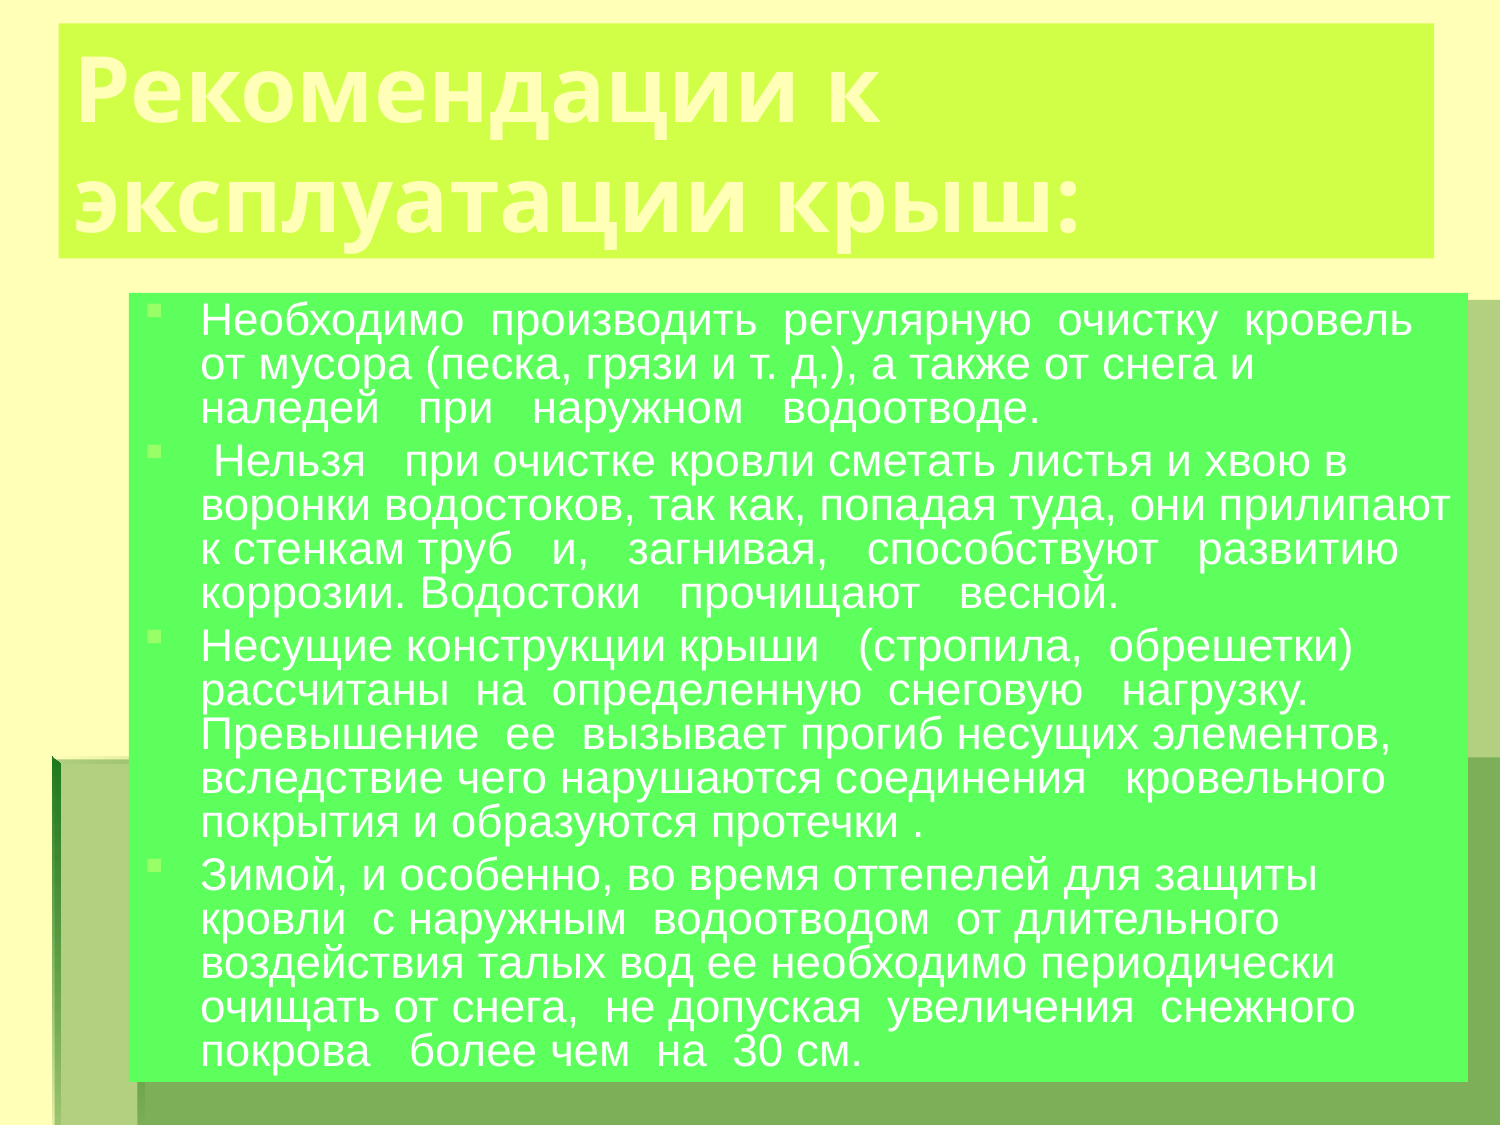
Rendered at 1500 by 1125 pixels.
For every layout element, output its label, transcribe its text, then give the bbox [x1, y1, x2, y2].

title Рекомендации к эксплуатации крыш: [58, 23, 1435, 259]
list Необходимо производить регулярную очистку кровель от мусора (песка, грязи и т. д.), а также от снега и наледей при наружном водоотводе. Нельзя при очистке кровли сметать листья и хвою в воронки водостоков, так как, попадая туда, они прилипают к стенкам труб и, загнивая, способствуют развитию коррозии. Водостоки прочищают весной. Несущие конструкции крыши (стропила, обрешетки) рассчитаны на определенную снеговую нагрузку. Превышение ее вызывает прогиб несущих элементов, вследствие чего нарушаются соединения кровельного покрытия и образуются протечки . Зимой, и особенно, во время оттепелей для защиты кровли с наружным водоотводом от длительного воздействия талых вод ее необходимо периодически очищать от снега, не допуская увеличения снежного покрова ­ более чем на 30 см. [128, 292, 1469, 1083]
